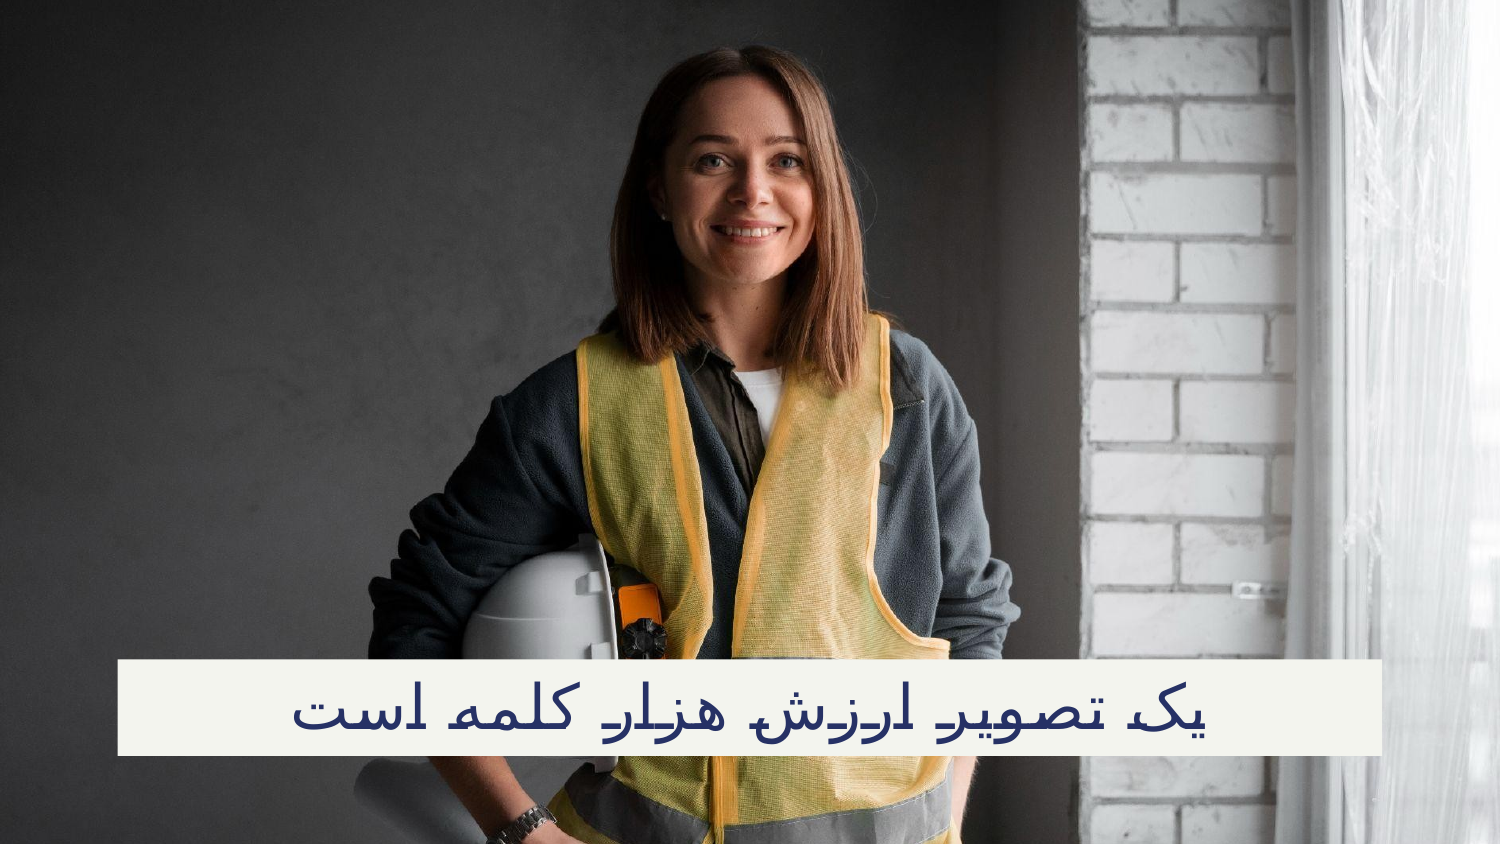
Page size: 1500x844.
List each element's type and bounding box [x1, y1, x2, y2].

text_box [0, 0, 1500, 844]
